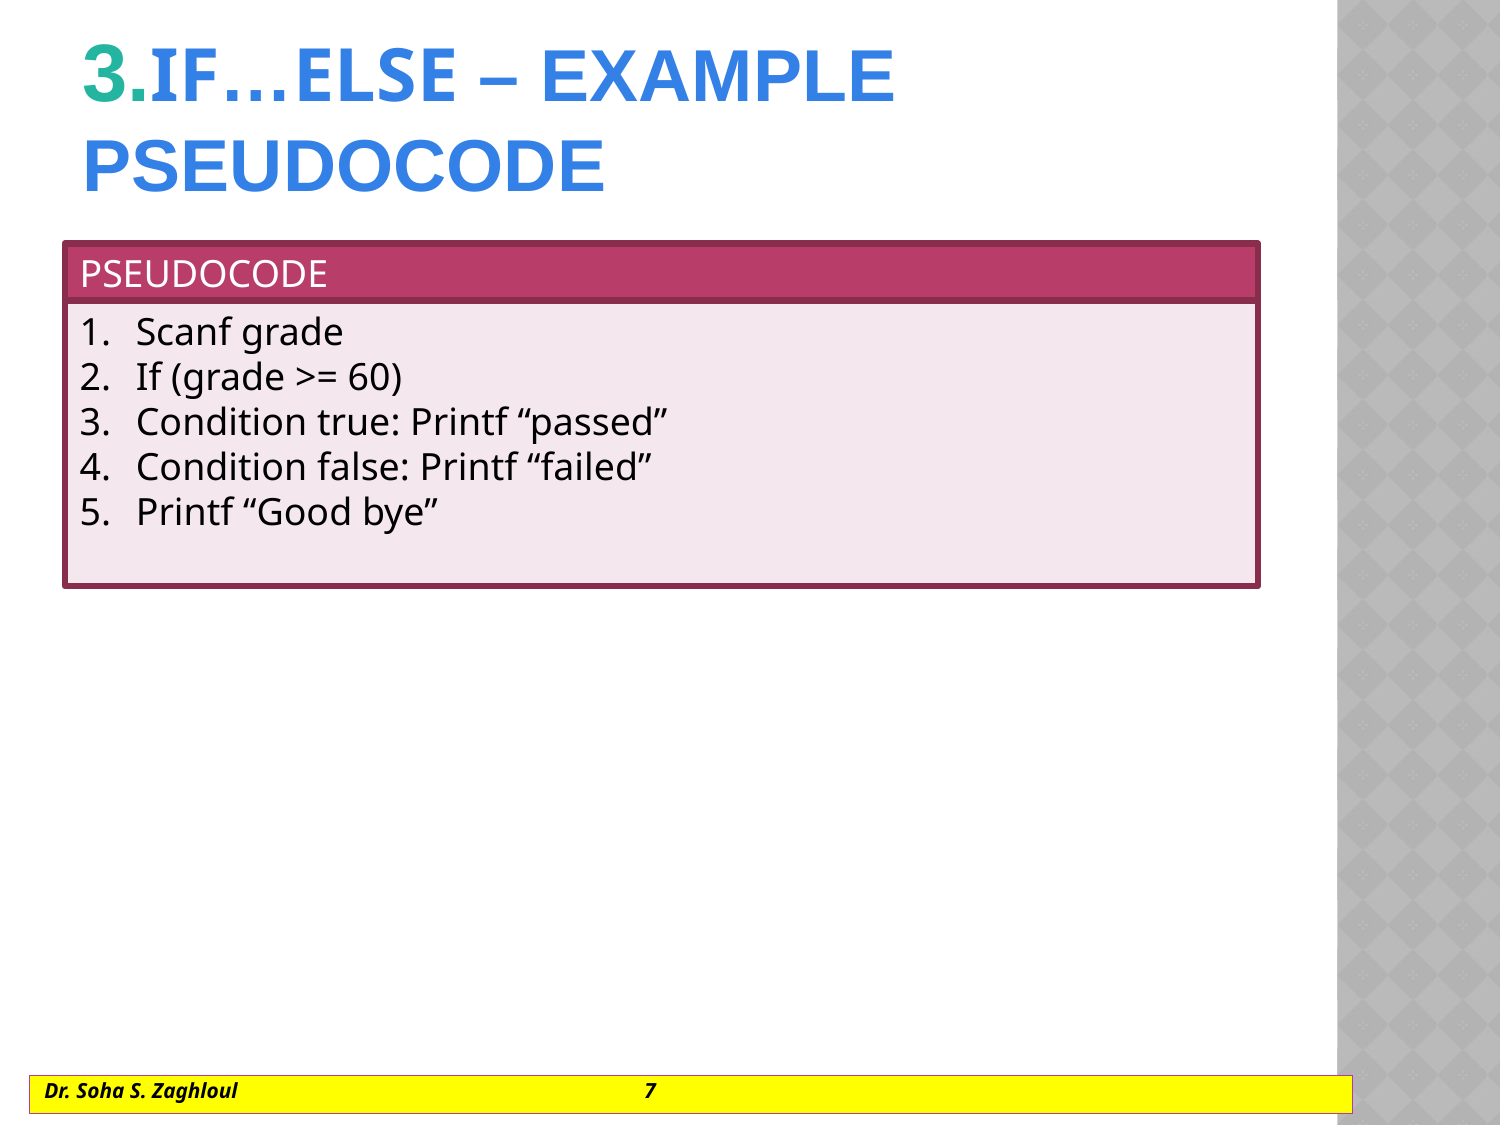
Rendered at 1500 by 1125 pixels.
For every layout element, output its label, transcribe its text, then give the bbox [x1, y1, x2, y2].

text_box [64, 243, 1259, 587]
title 3.if…else – EXAMPLE pseudocode [75, 19, 1263, 207]
text_box Dr. Soha S. Zaghloul 7 [29, 1075, 1353, 1114]
